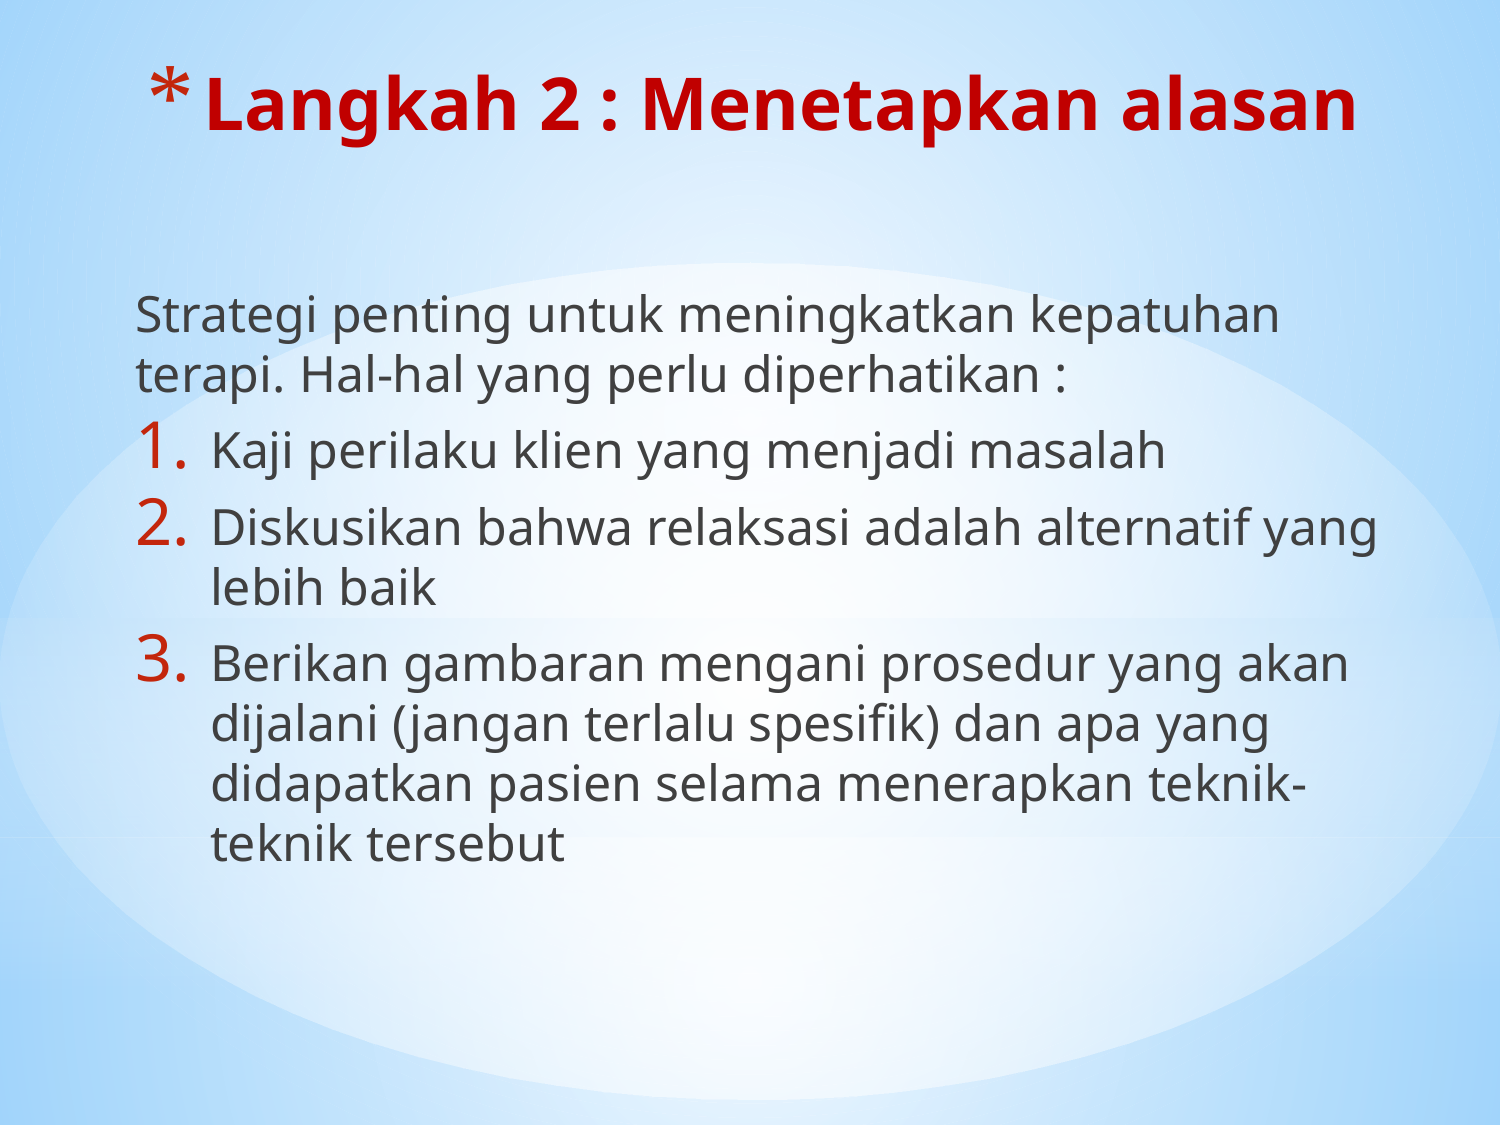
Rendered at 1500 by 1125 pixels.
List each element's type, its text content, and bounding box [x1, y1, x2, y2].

list Strategi penting untuk meningkatkan kepatuhan terapi. Hal-hal yang perlu diperhatikan : Kaji perilaku klien yang menjadi masalah Diskusikan bahwa relaksasi adalah alternatif yang lebih baik Berikan gambaran mengani prosedur yang akan dijalani (jangan terlalu spesifik) dan apa yang didapatkan pasien selama menerapkan teknik-teknik tersebut [112, 275, 1425, 1013]
title Langkah 2 : Menetapkan alasan [112, 50, 1375, 213]
